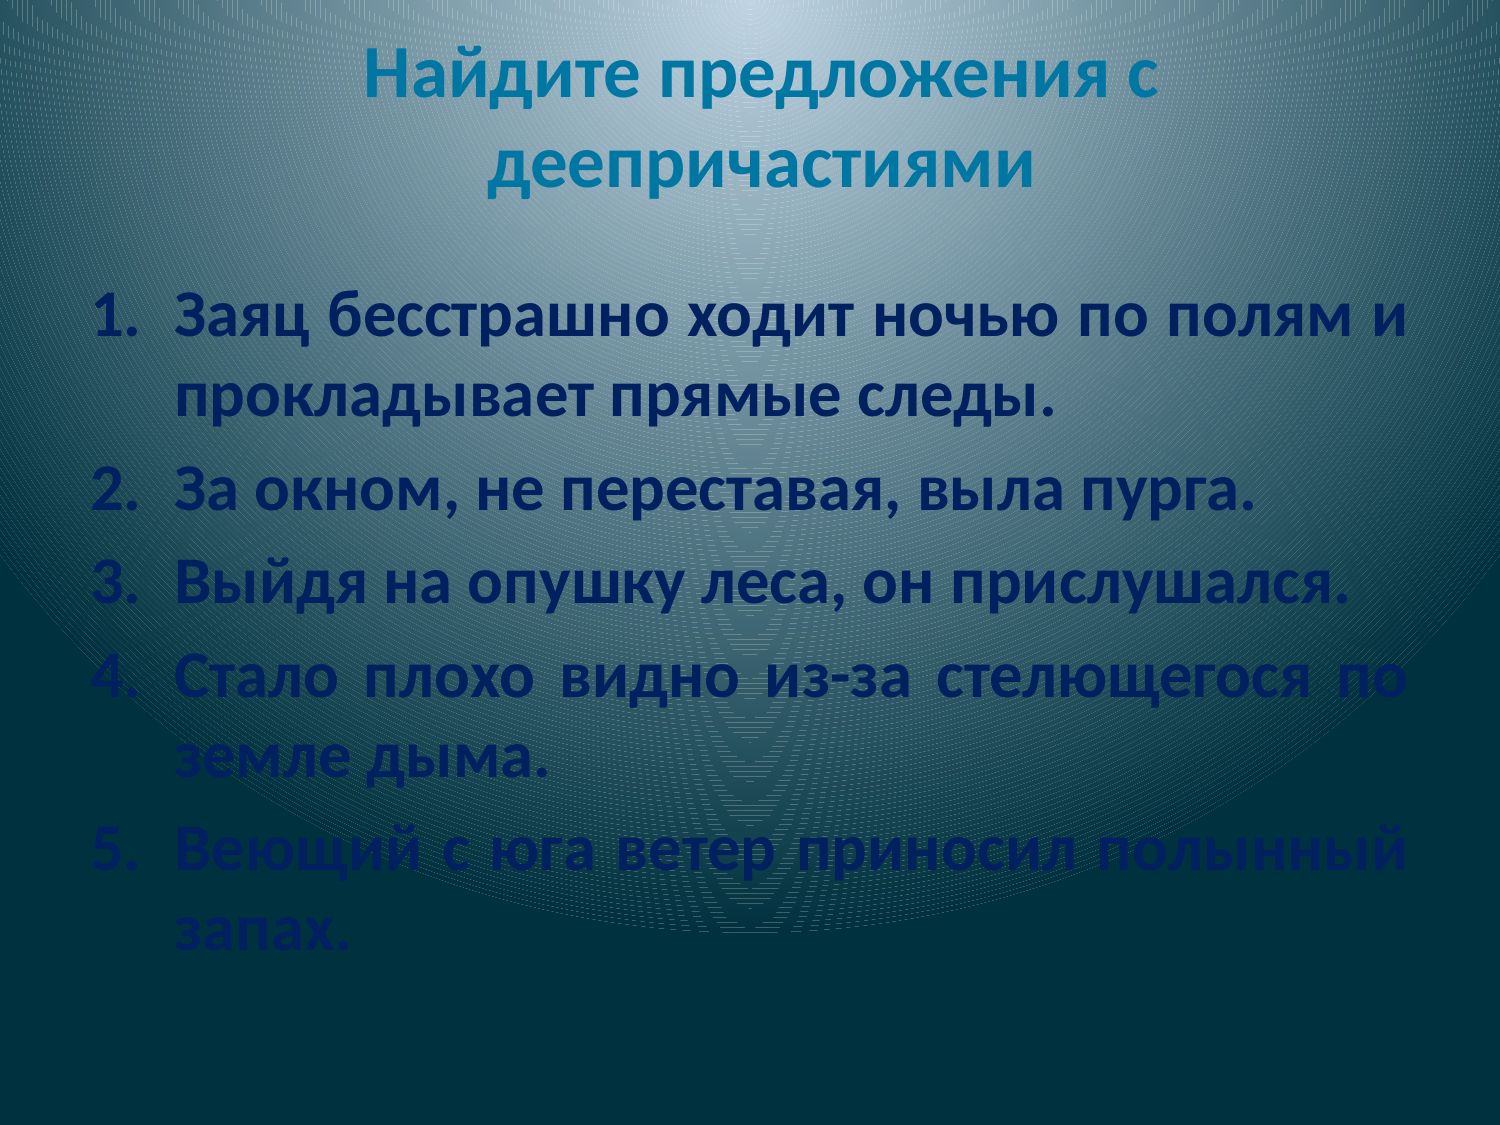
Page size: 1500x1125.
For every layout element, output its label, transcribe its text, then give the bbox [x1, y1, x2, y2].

text_box Найдите предложения с деепричастиями [75, 51, 1449, 173]
list Заяц бесстрашно ходит ночью по полям и прокладывает прямые следы. За окном, не переставая, выла пурга. Выйдя на опушку леса, он прислушался. Стало плохо видно из-за стелющегося по земле дыма. Веющий с юга ветер приносил полынный запах. [75, 262, 1425, 1005]
